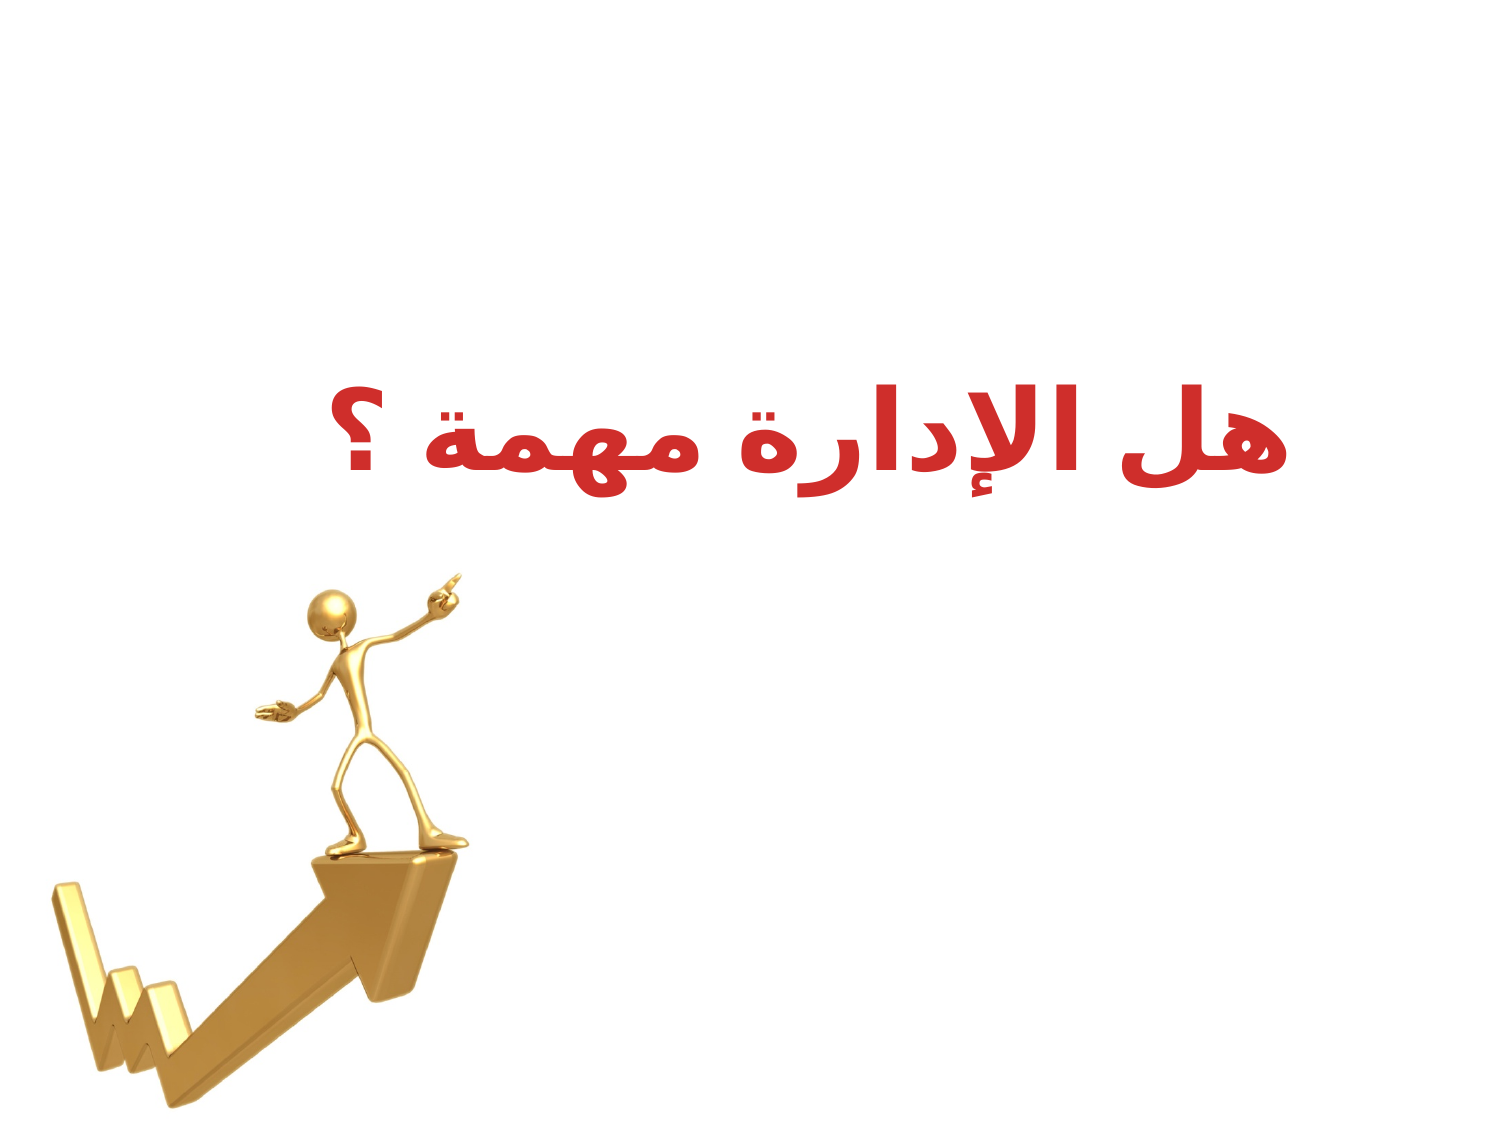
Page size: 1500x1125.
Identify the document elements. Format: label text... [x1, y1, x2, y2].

picture [24, 562, 588, 1125]
text_box هل الإدارة مهمة ؟ [310, 349, 1310, 500]
